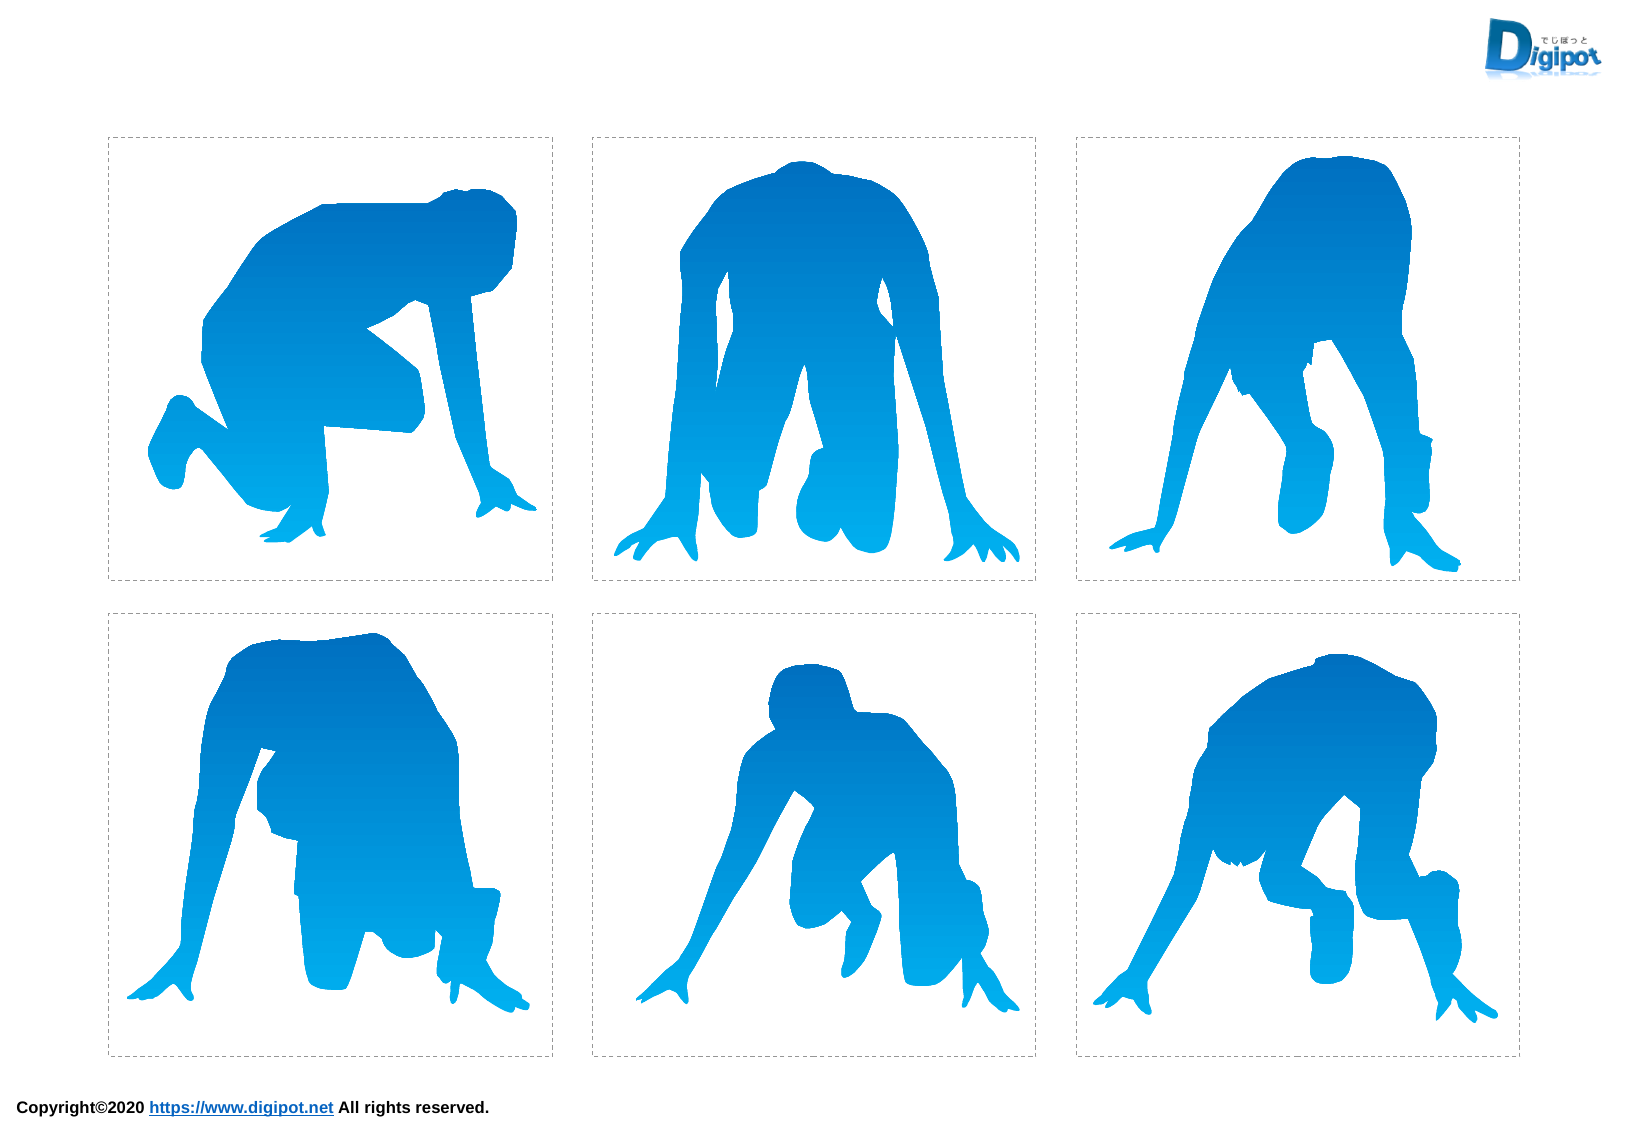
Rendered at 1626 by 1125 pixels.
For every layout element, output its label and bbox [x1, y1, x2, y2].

text_box [1092, 653, 1499, 1023]
picture [1485, 18, 1602, 82]
text_box [1109, 155, 1462, 572]
text_box [147, 188, 537, 543]
text_box [613, 161, 1020, 563]
text_box [635, 664, 1020, 1013]
text_box [126, 633, 530, 1013]
